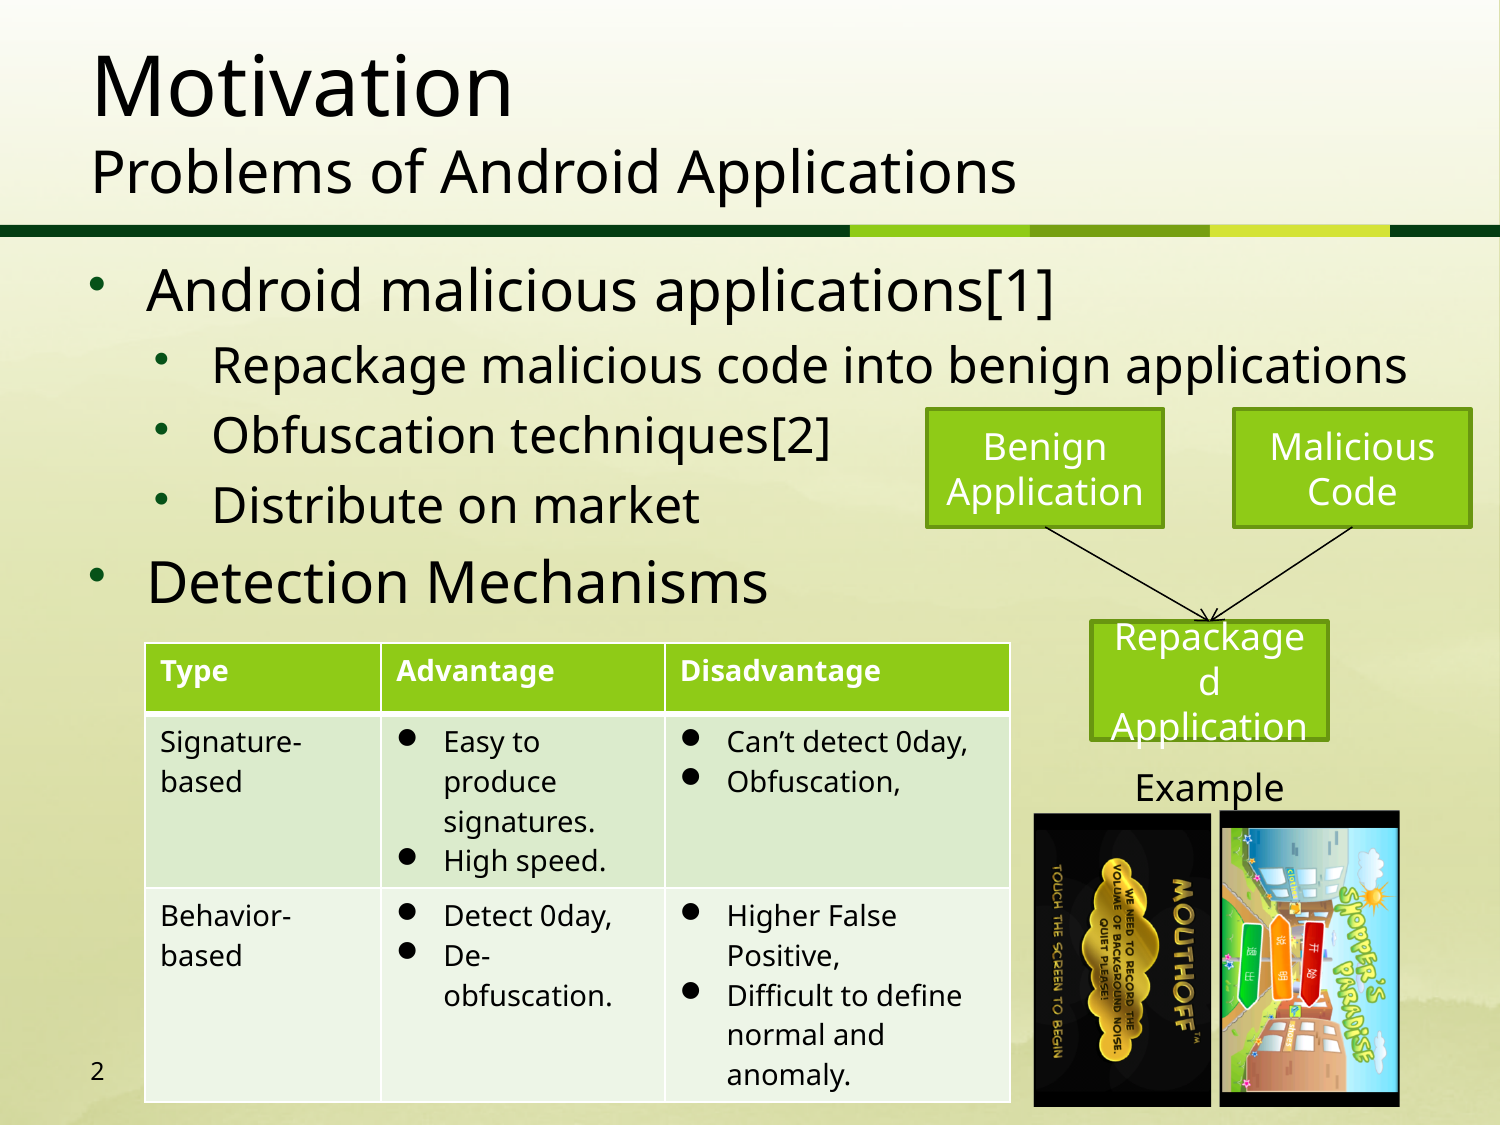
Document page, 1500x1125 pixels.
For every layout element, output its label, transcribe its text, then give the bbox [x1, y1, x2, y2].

table_cell Higher False Positive, Difficult to define normal and anomaly. [666, 889, 1009, 1101]
list Android malicious applications[1] Repackage malicious code into benign applications Obfuscation techniques[2] Distribute on market Detection Mechanisms [75, 246, 1425, 1005]
table_cell Signature-based [146, 717, 380, 887]
picture [1219, 810, 1400, 1108]
table_cell Can’t detect 0day, Obfuscation, [666, 717, 1009, 887]
text_box Benign Application [925, 407, 1165, 529]
picture [1033, 813, 1212, 1108]
text_box Malicious Code [1232, 407, 1473, 529]
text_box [1209, 526, 1353, 622]
slide_number 2 [75, 1042, 144, 1103]
table_cell 55.31% [1212, 816, 1218, 1005]
title Motivation Problems of Android Applications [75, 24, 1425, 213]
table_header Disadvantage [666, 644, 1009, 711]
text_box Repackaged Application [1089, 630, 1330, 742]
table_cell Detect 0day, De-obfuscation. [382, 889, 664, 1101]
table_header Type [146, 644, 380, 711]
text_box Example [1119, 756, 1300, 814]
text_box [1045, 526, 1208, 622]
table_cell Behavior-based [146, 889, 380, 1101]
table_header Advantage [382, 644, 664, 711]
table_cell Easy to produce signatures. High speed. [382, 717, 664, 887]
